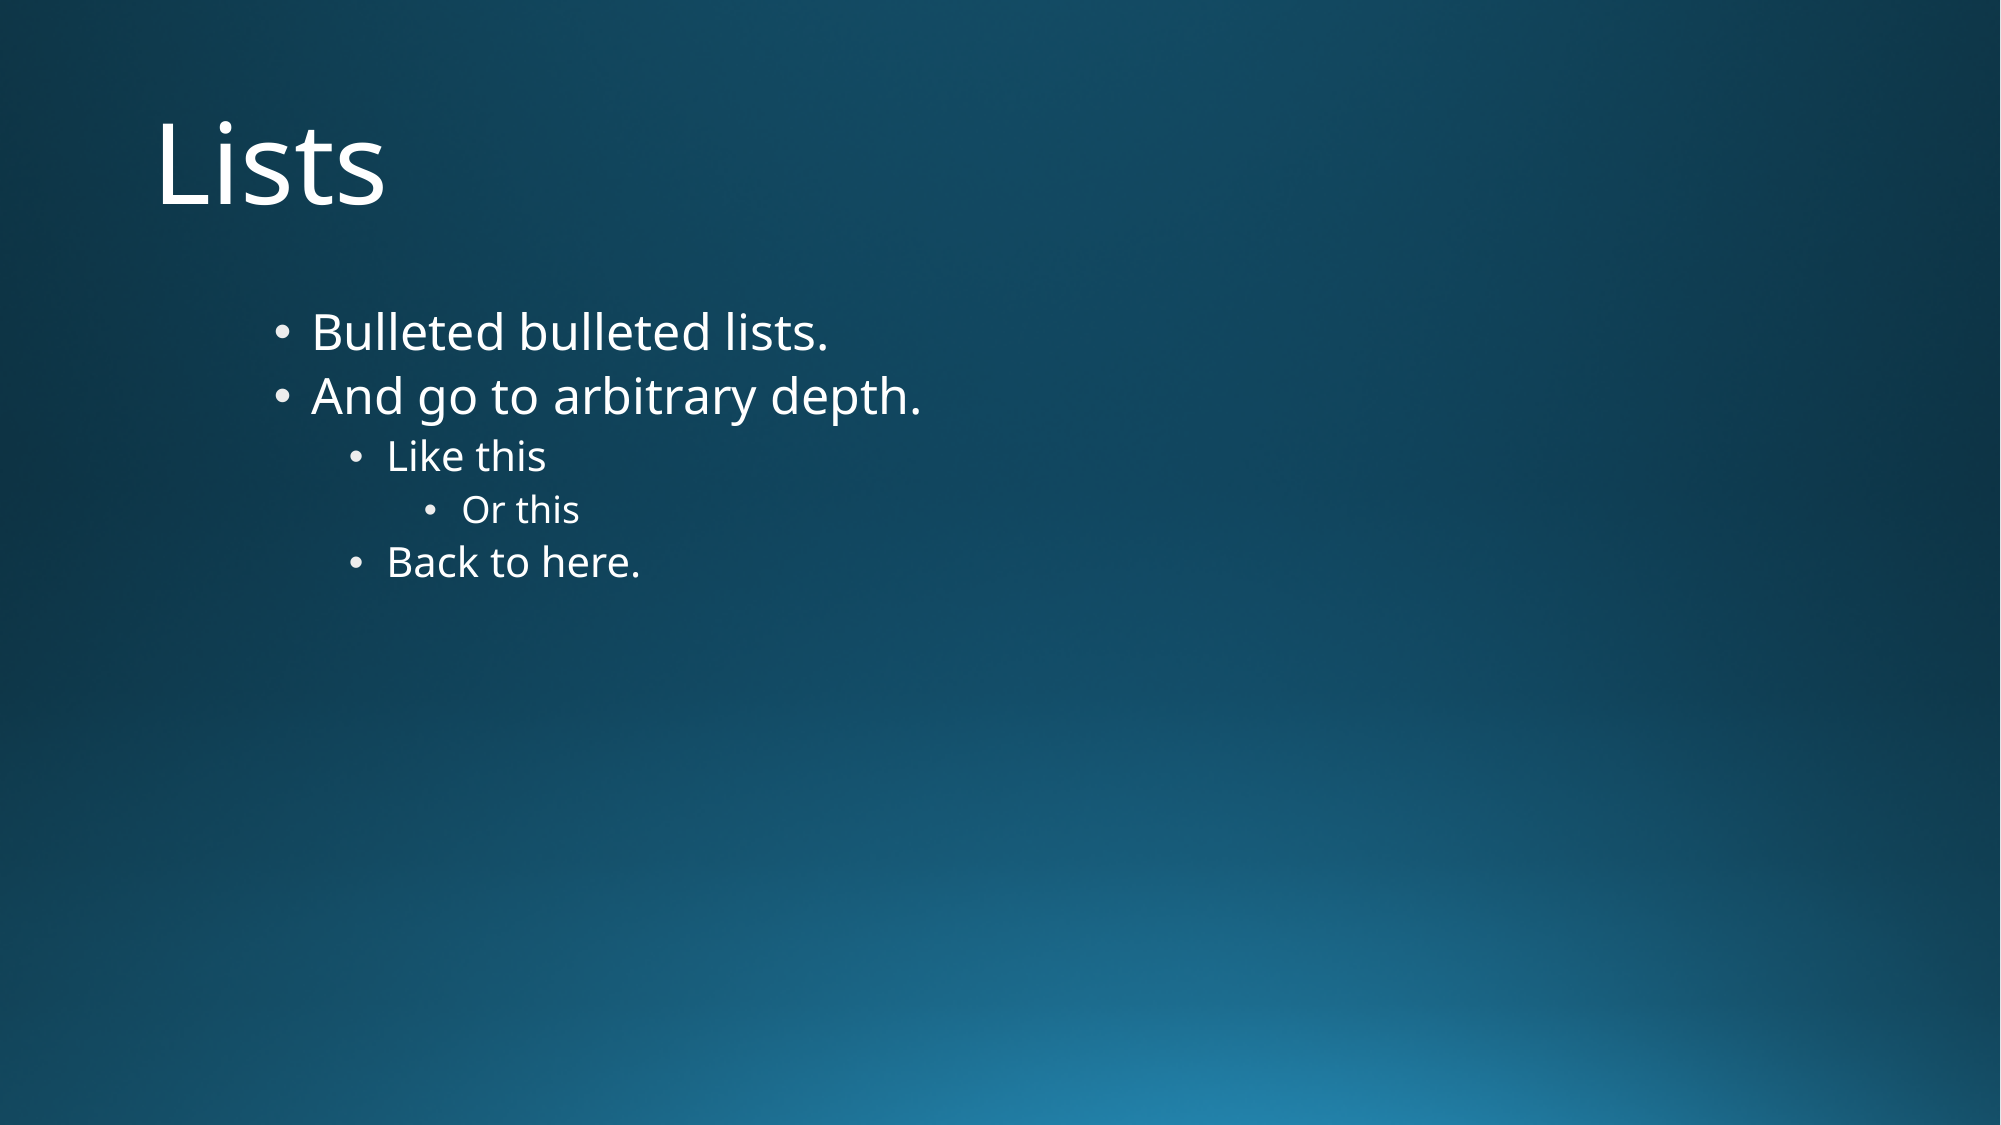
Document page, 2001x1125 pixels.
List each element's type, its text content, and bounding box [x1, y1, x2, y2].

list Bulleted bulleted lists. And go to arbitrary depth. Like this Or this Back to here. [183, 299, 1863, 1014]
picture [0, 0, 2001, 1125]
title Lists [137, 59, 1863, 278]
